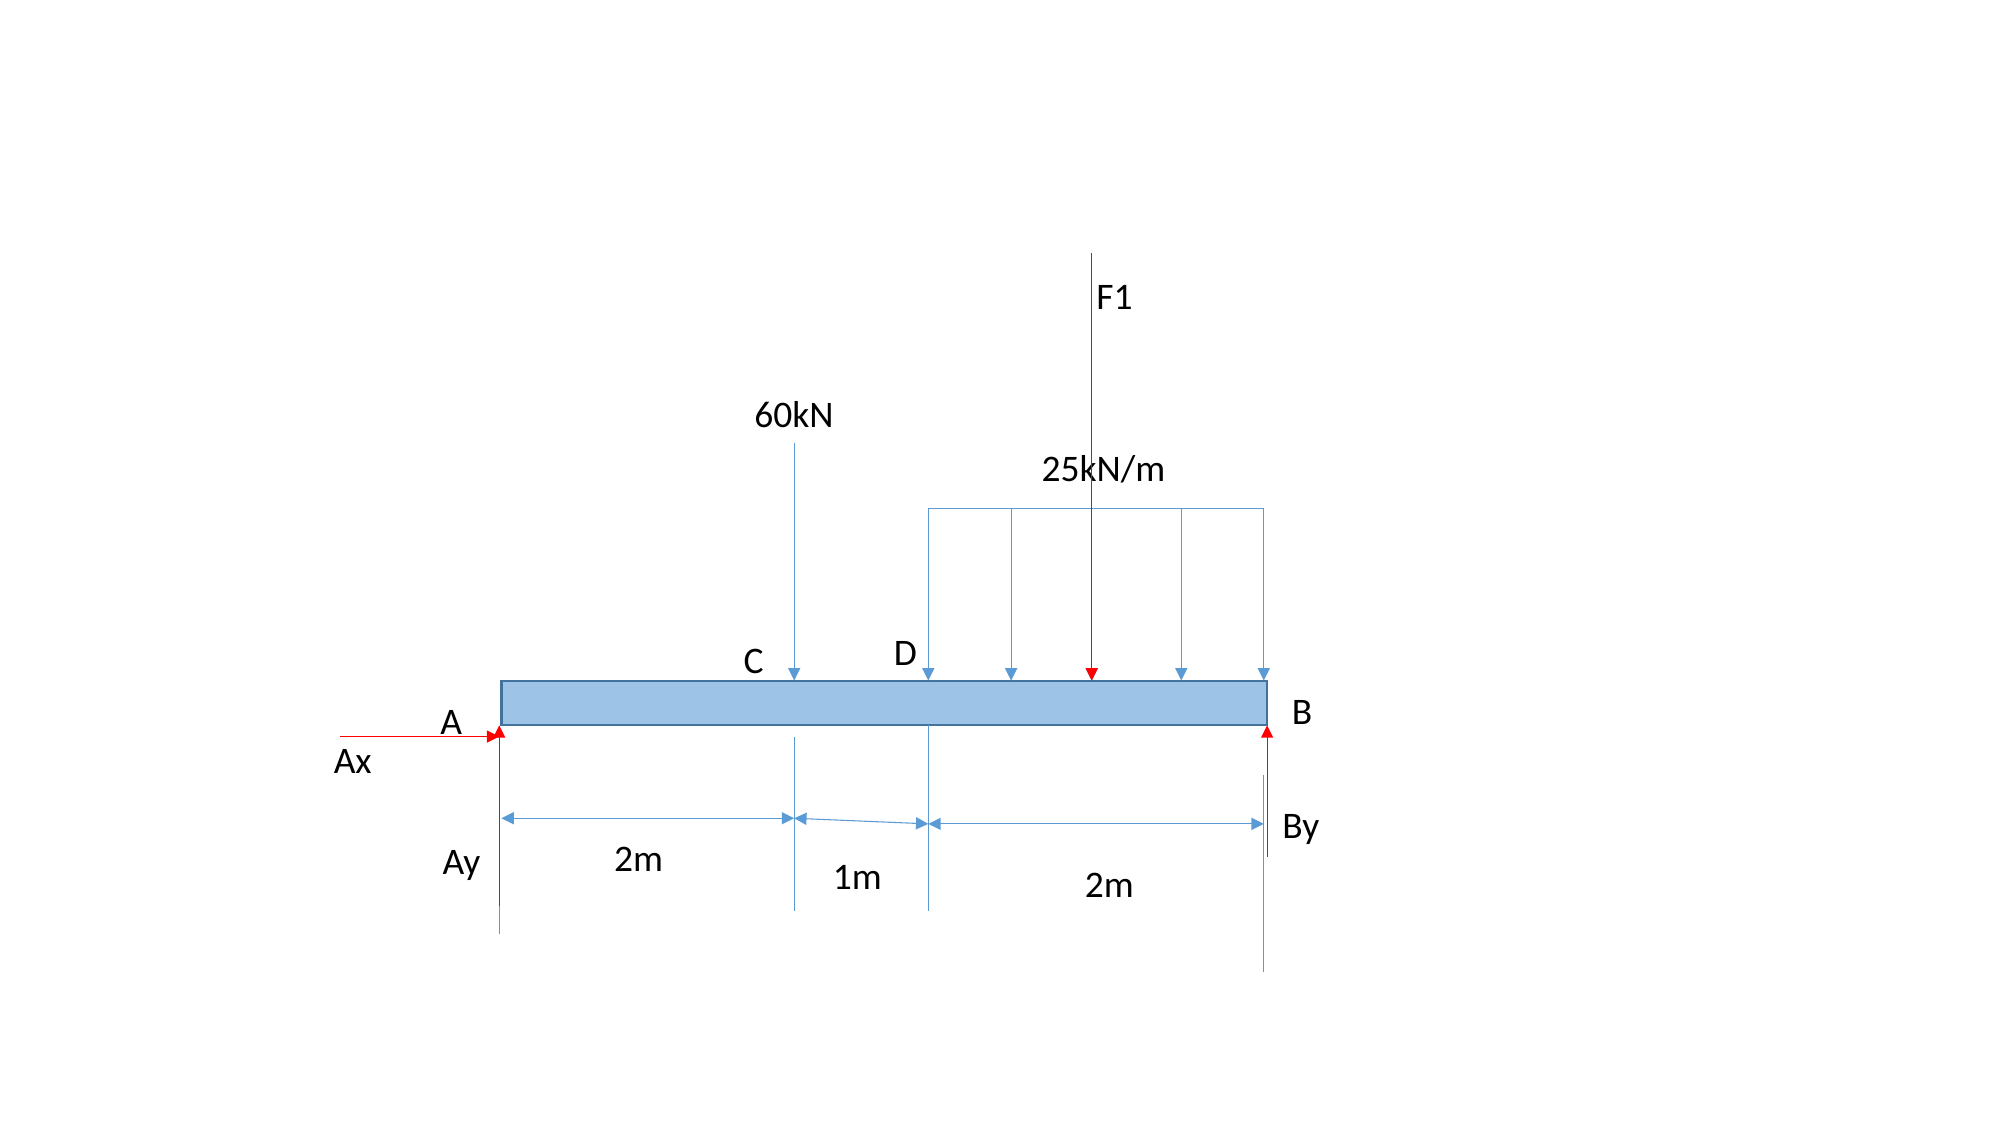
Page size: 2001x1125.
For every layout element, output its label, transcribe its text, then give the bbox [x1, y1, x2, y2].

text_box D [879, 620, 928, 680]
text_box By [1268, 794, 1335, 854]
text_box F1 [1081, 264, 1091, 324]
text_box F1 [1092, 264, 1148, 324]
text_box Ax [318, 729, 482, 789]
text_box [794, 818, 929, 824]
text_box B [1277, 679, 1328, 740]
text_box A [425, 689, 477, 729]
text_box 2m [599, 826, 679, 887]
text_box 60kN [739, 382, 849, 443]
text_box Ay [427, 829, 496, 890]
text_box 1m [818, 844, 897, 905]
text_box 25kN/m [1092, 436, 1181, 497]
text_box C [728, 628, 779, 689]
text_box [500, 680, 1268, 726]
text_box 2m [1070, 852, 1225, 913]
text_box 25kN/m [1026, 436, 1091, 497]
